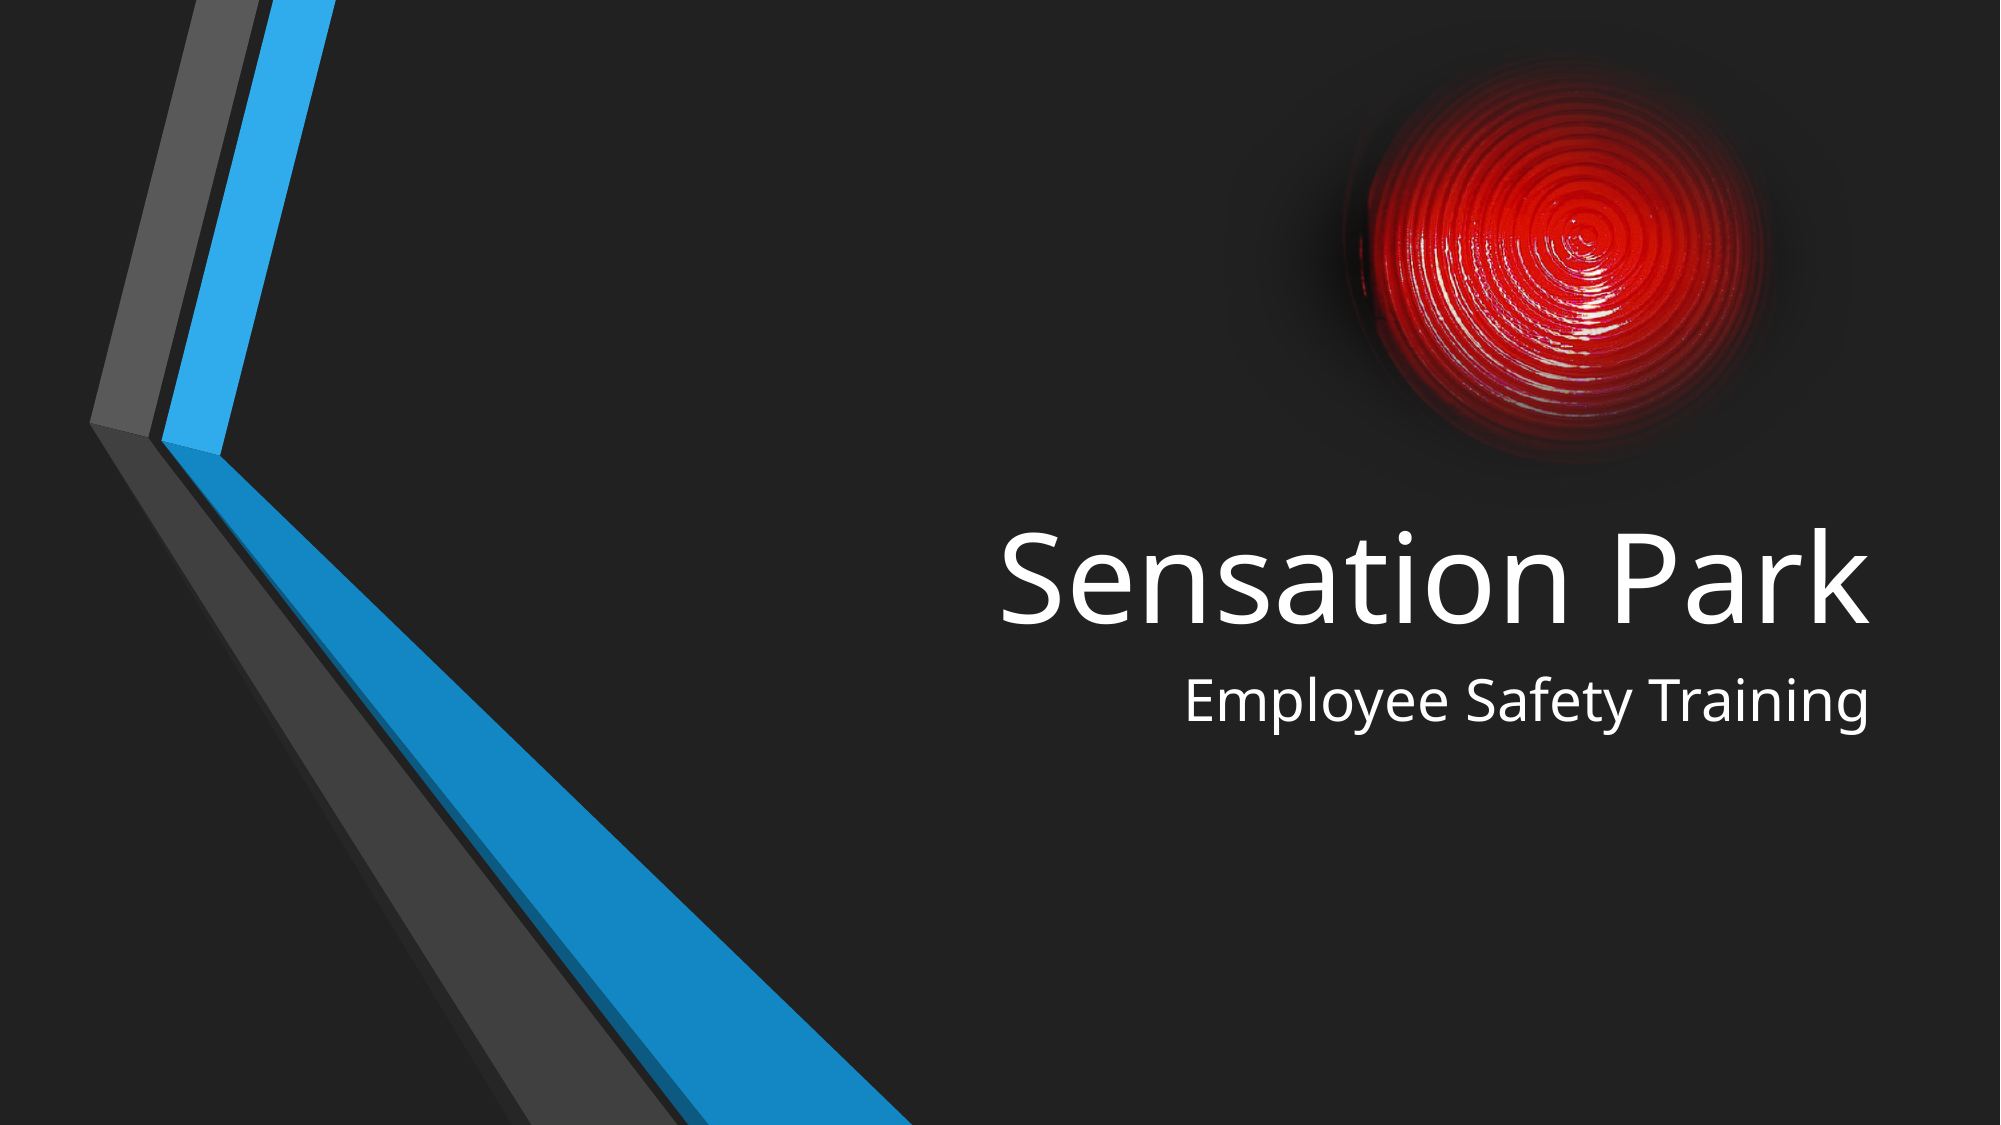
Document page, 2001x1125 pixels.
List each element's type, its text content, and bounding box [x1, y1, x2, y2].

subtitle Employee Safety Training [740, 655, 1887, 884]
title Sensation Park [480, 226, 1887, 656]
picture [1186, 0, 1888, 526]
